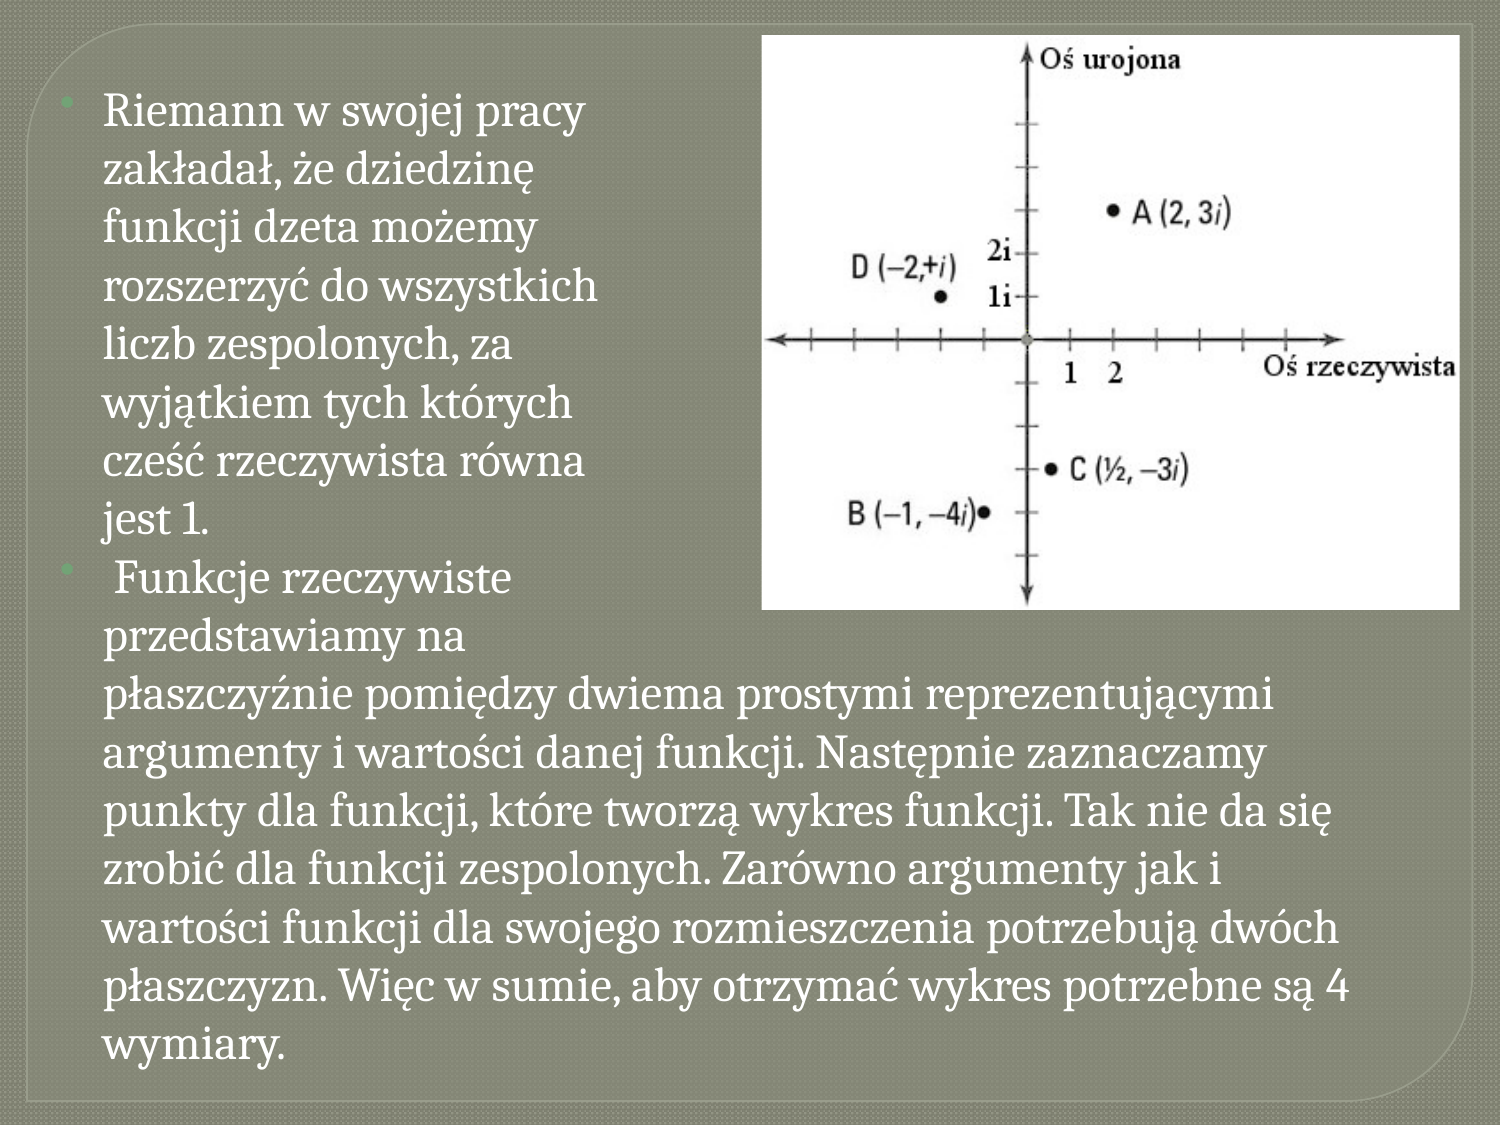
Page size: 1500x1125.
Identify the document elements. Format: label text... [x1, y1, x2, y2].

text_box Riemann w swojej pracy zakładał, że dziedzinę funkcji dzeta możemy rozszerzyć do wszystkich liczb zespolonych, za wyjątkiem tych których cześć rzeczywista równa jest 1. Funkcje rzeczywiste przedstawiamy na płaszczyźnie pomiędzy dwiema prostymi reprezentującymi argumenty i wartości danej funkcji. Następnie zaznaczamy punkty dla funkcji, które tworzą wykres funkcji. Tak nie da się zrobić dla funkcji zespolonych. Zarówno argumenty jak i wartości funkcji dla swojego rozmieszczenia potrzebują dwóch płaszczyzn. Więc w sumie, aby otrzymać wykres potrzebne są 4 wymiary. [46, 70, 1407, 1090]
picture [761, 34, 1460, 610]
